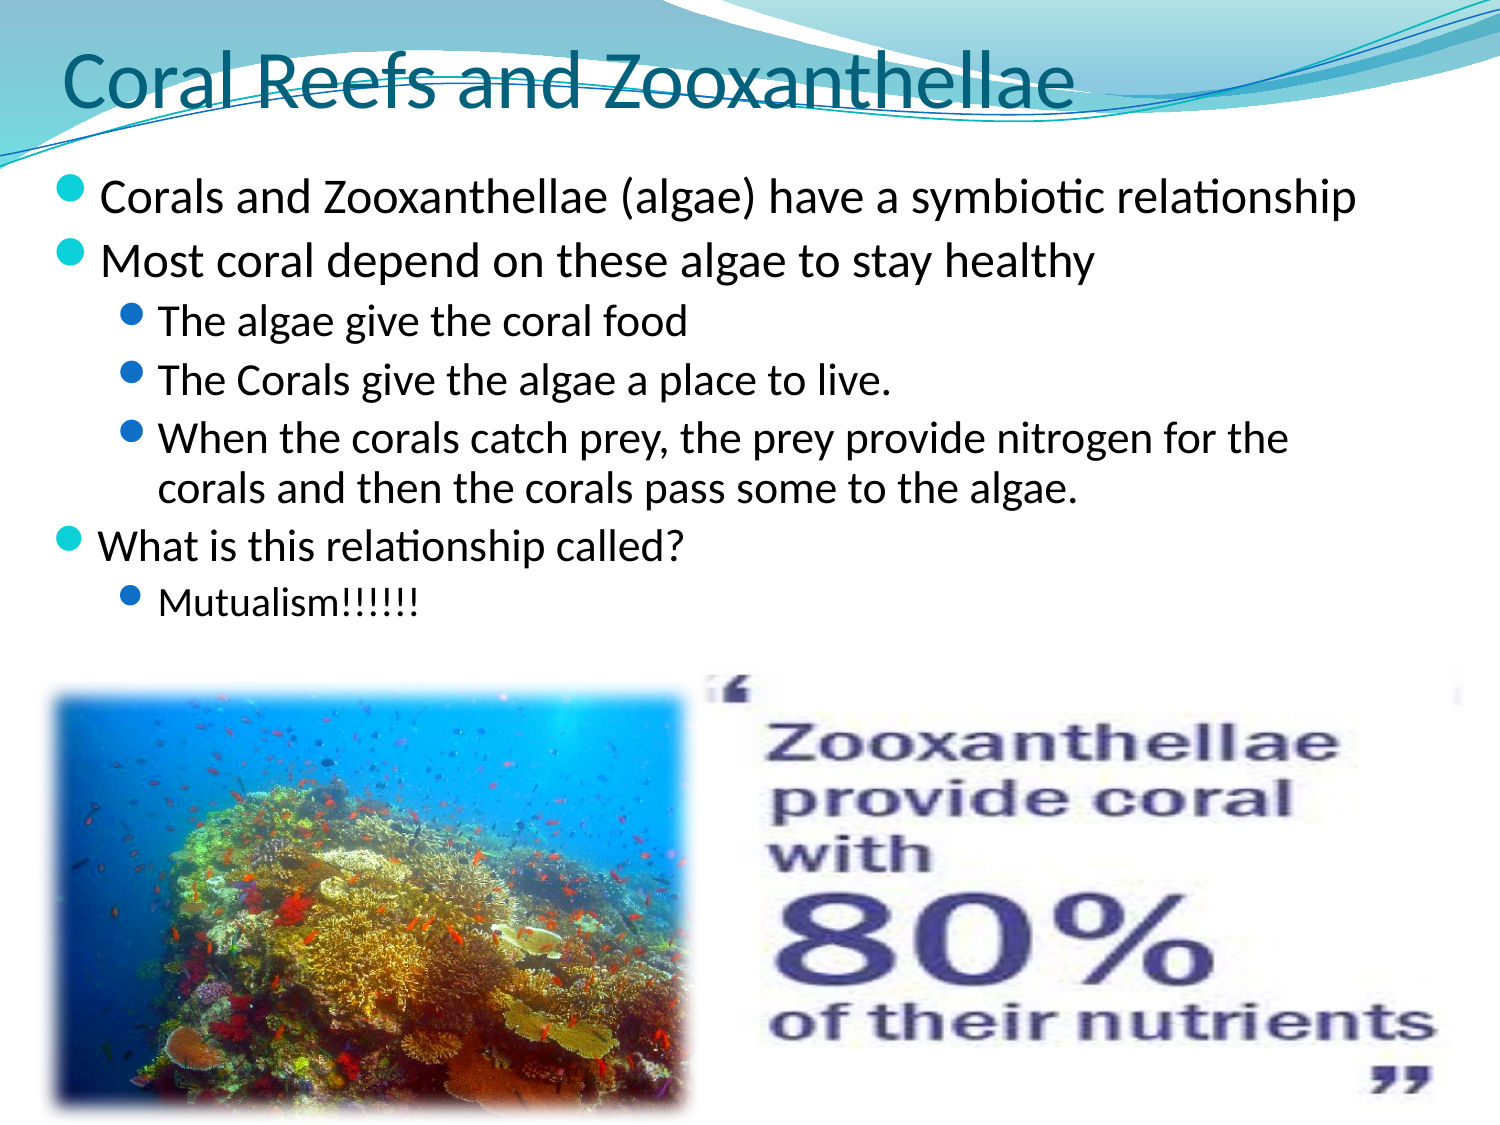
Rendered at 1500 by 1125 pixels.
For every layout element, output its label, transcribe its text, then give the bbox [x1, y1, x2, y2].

title Coral Reefs and Zooxanthellae [62, 49, 1413, 126]
list Corals and Zooxanthellae (algae) have a symbiotic relationship Most coral depend on these algae to stay healthy The algae give the coral food The Corals give the algae a place to live. When the corals catch prey, the prey provide nitrogen for the corals and then the corals pass some to the algae. What is this relationship called? Mutualism!!!!!! [37, 162, 1388, 677]
picture [37, 637, 1465, 1125]
